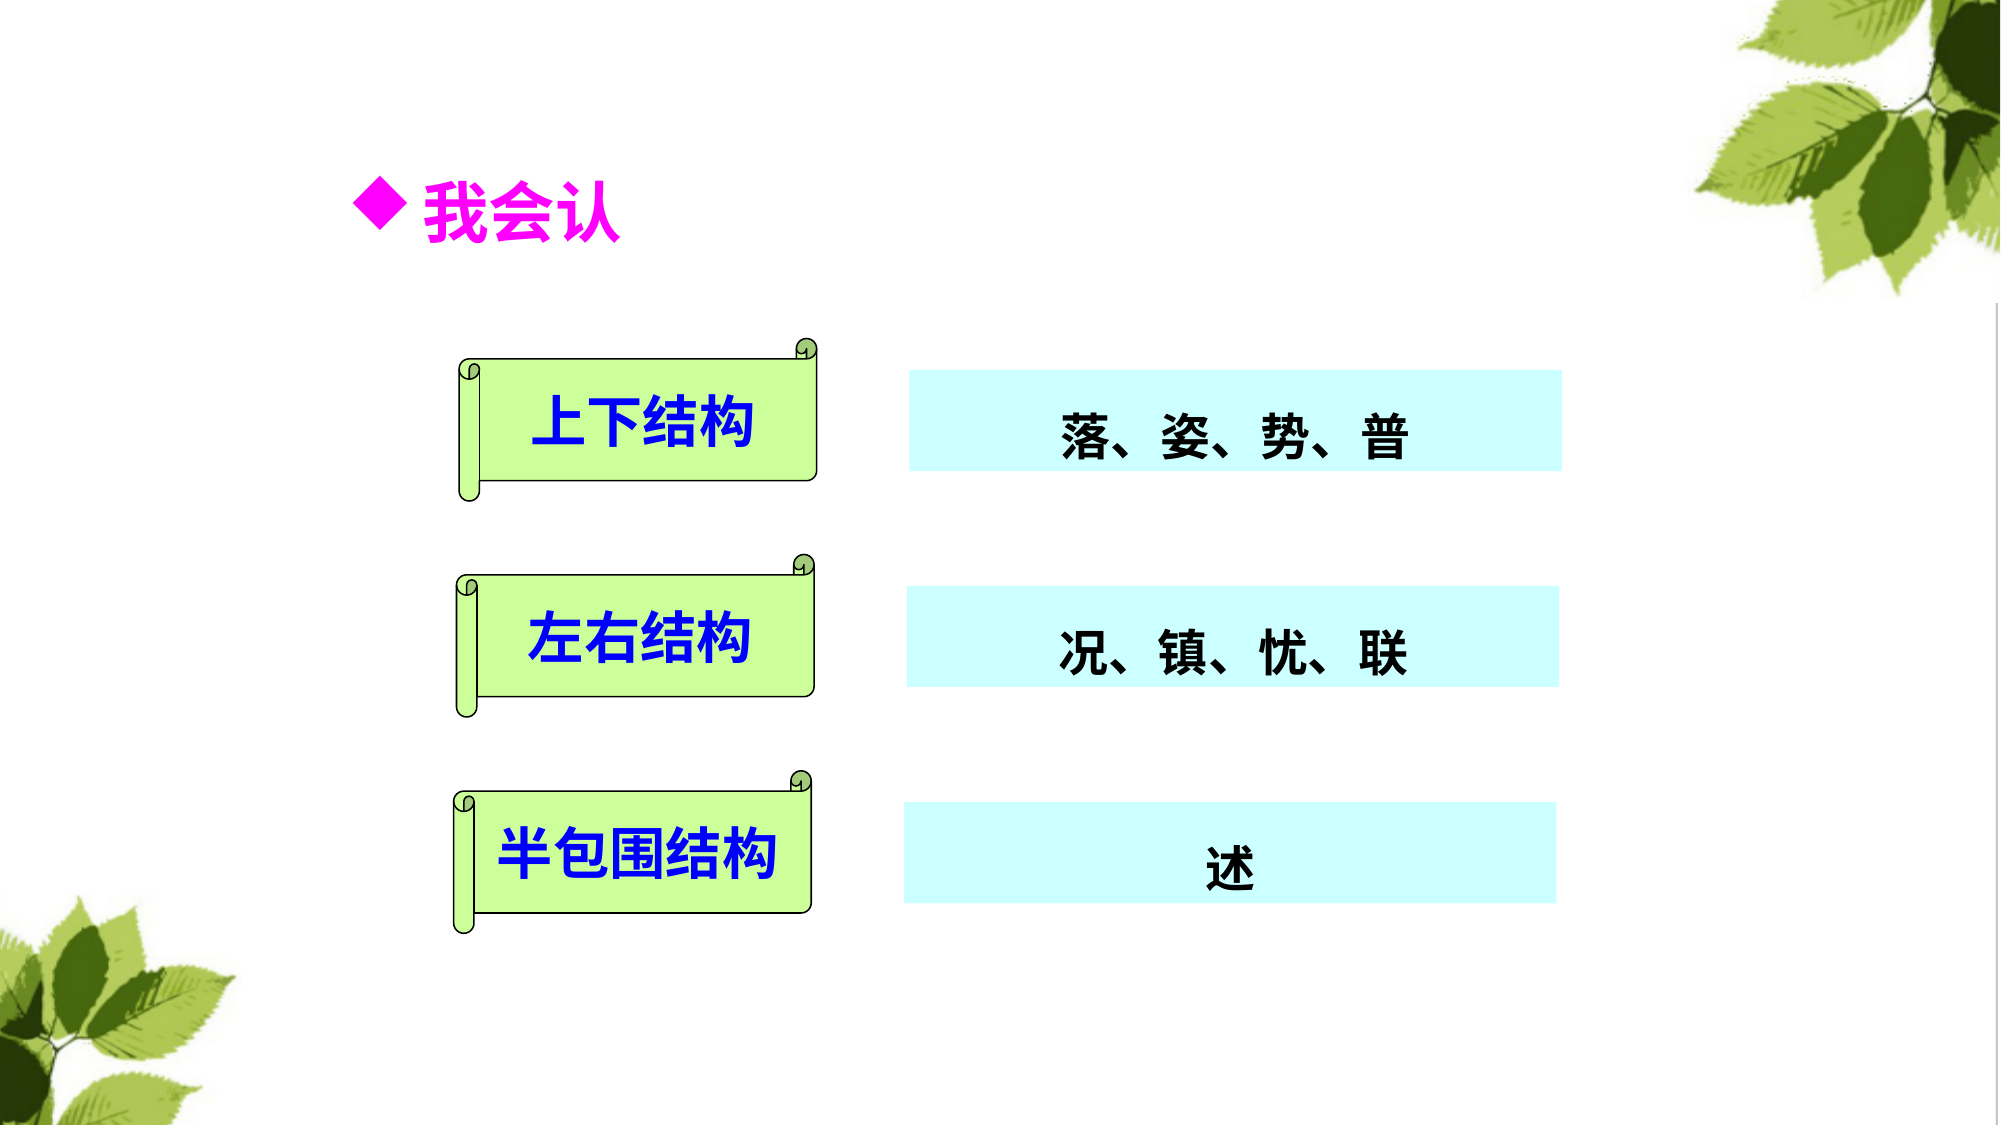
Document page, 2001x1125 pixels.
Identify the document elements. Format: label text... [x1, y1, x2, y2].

text_box 况、镇、忧、联 [906, 585, 1560, 687]
text_box 述 [903, 802, 1557, 904]
text_box 落、姿、势、普 [909, 369, 1562, 472]
text_box 左右结构 [456, 554, 815, 717]
text_box 半包围结构 [453, 770, 812, 934]
text_box 上下结构 [459, 338, 817, 502]
picture [0, 0, 2001, 1125]
text_box 我会认 [332, 163, 817, 259]
